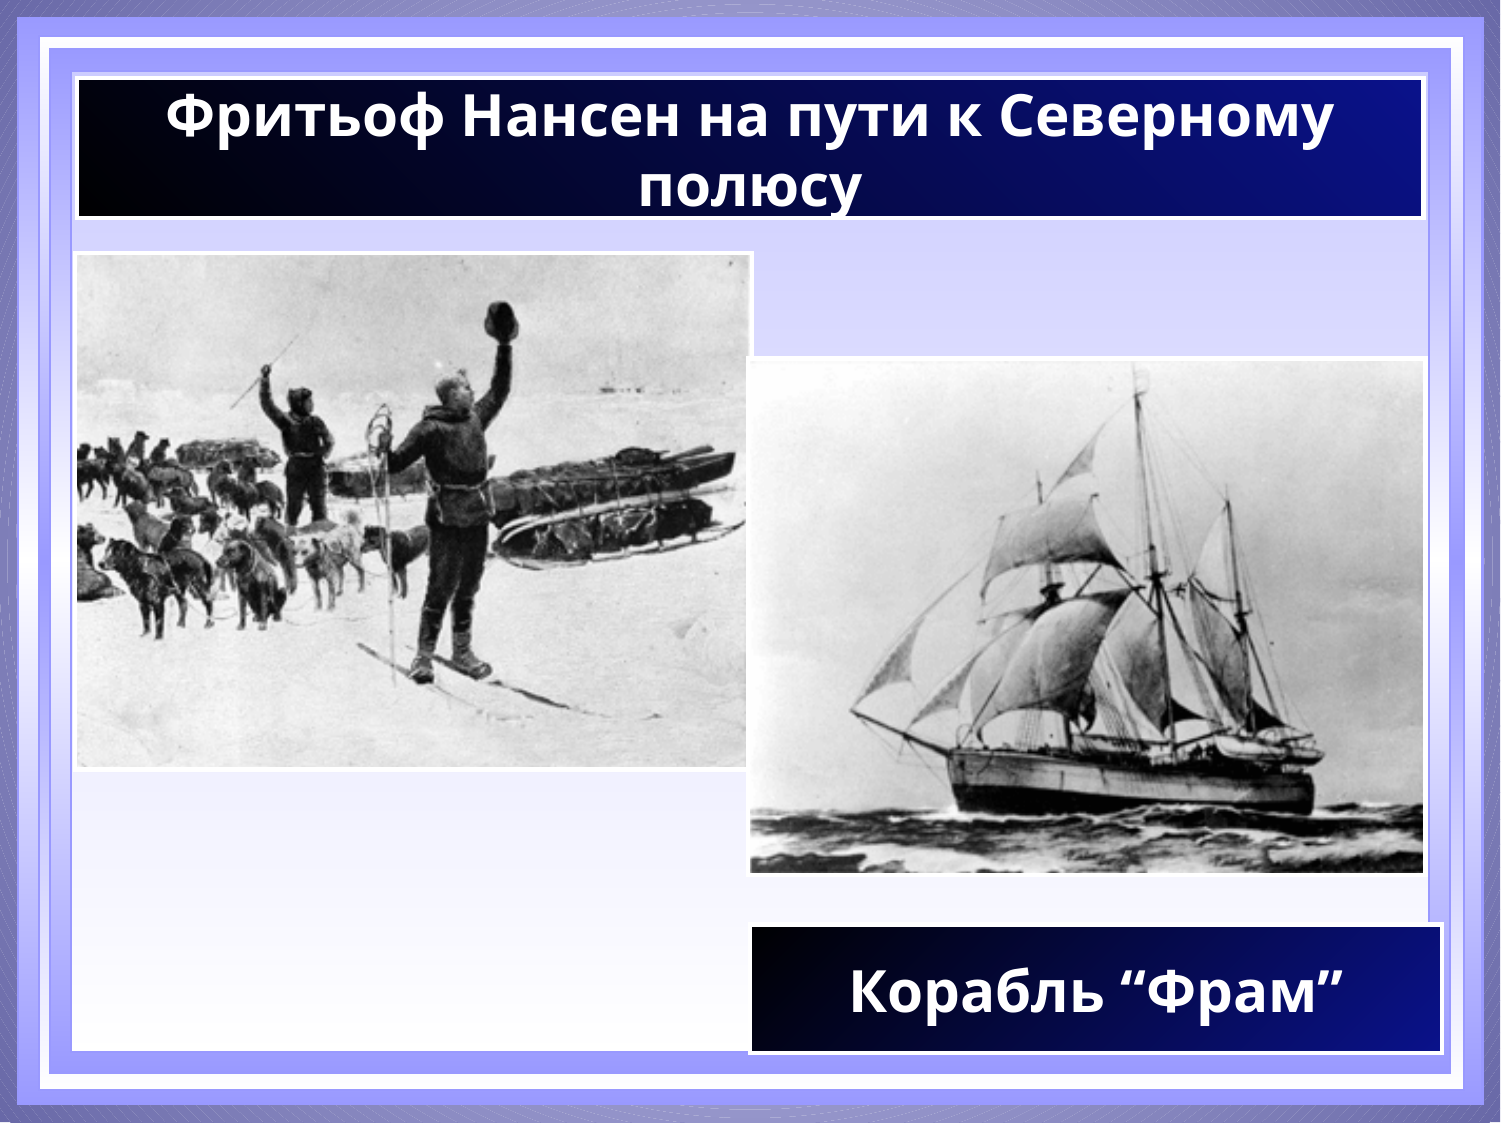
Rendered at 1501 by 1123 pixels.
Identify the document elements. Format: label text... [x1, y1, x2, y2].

text_box Корабль “Фрам” [750, 924, 1442, 1053]
title Фритьоф Нансен на пути к Северному полюсу [76, 77, 1424, 219]
picture [76, 254, 1424, 874]
